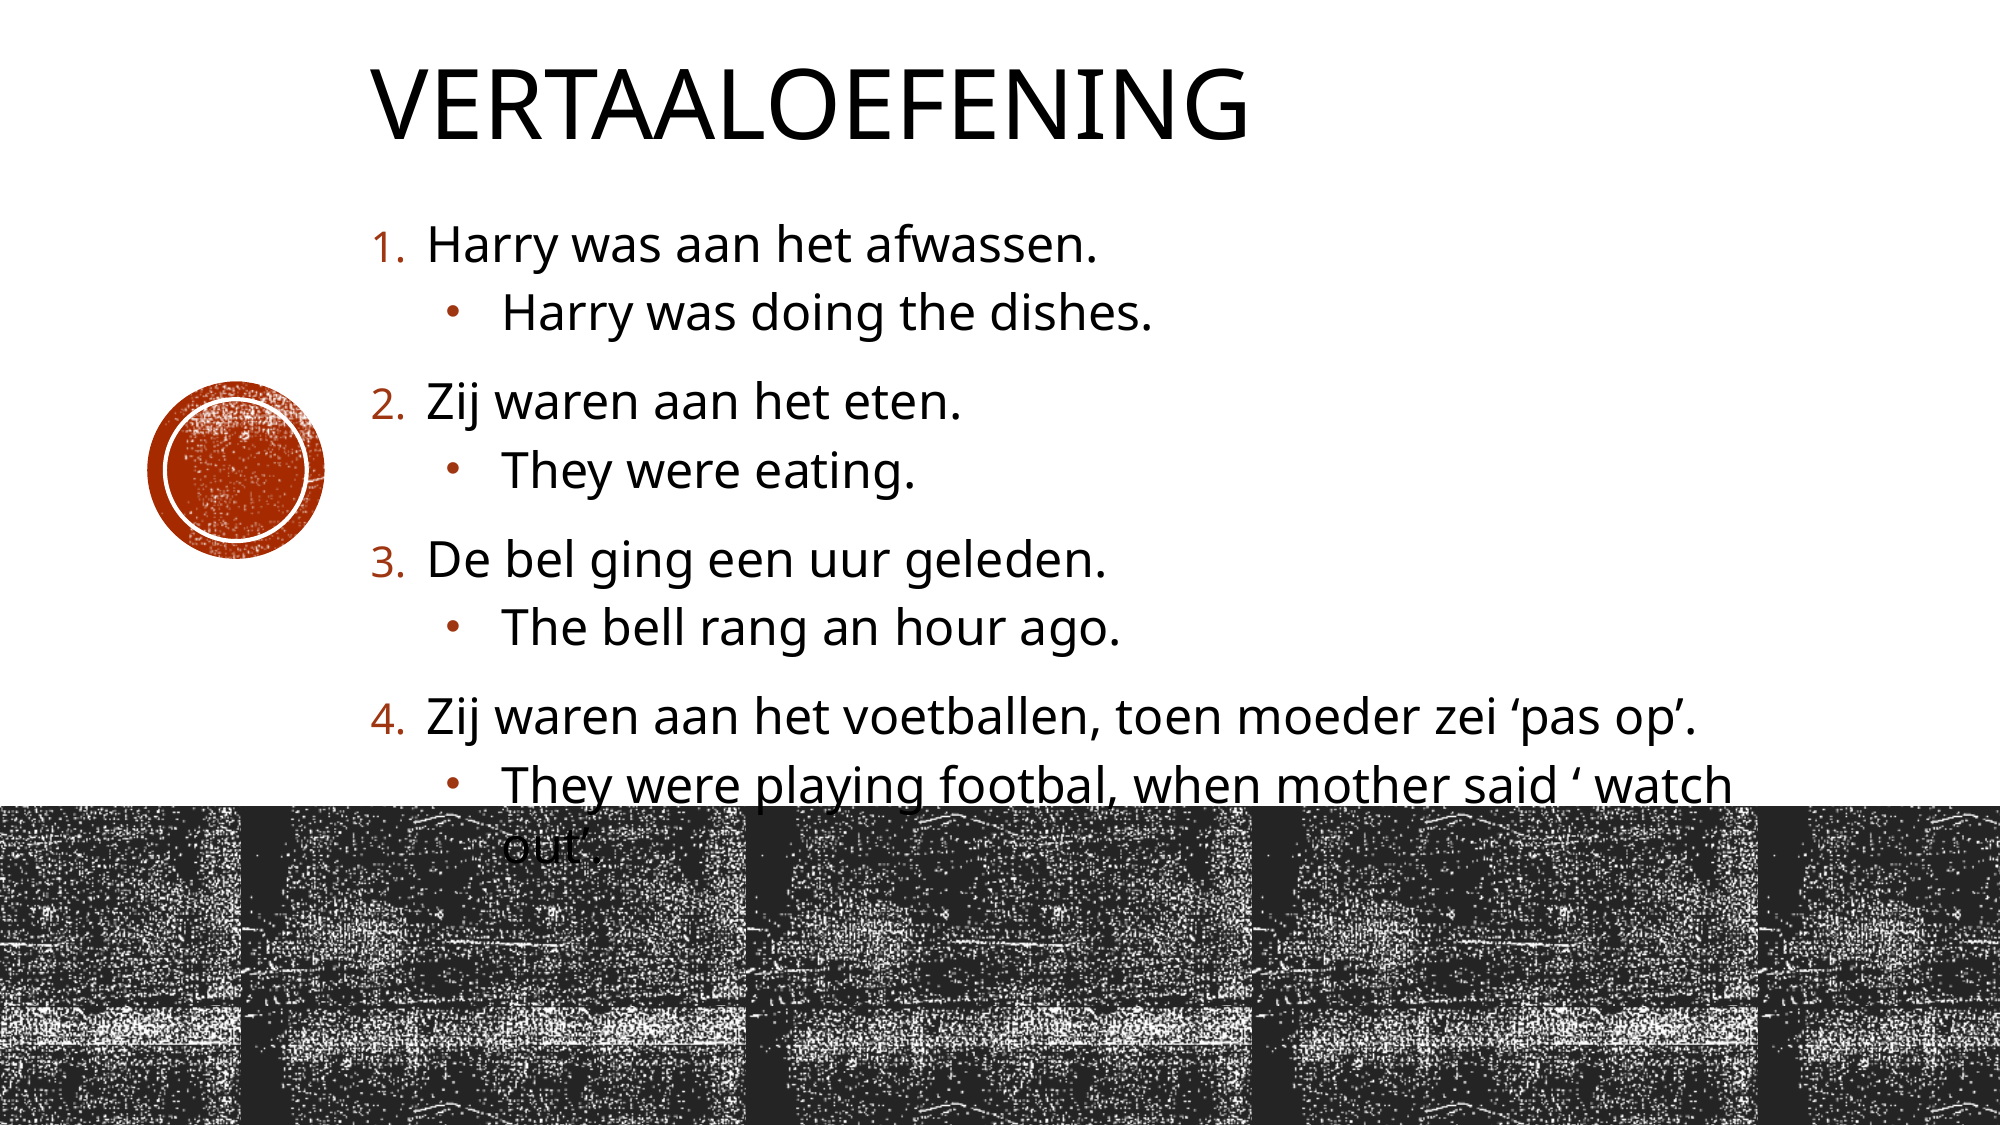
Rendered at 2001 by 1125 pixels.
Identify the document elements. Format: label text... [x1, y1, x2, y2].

title VertaalOefening [355, 56, 1841, 166]
list Harry was aan het afwassen. Harry was doing the dishes. Zij waren aan het eten. They were eating. De bel ging een uur geleden. The bell rang an hour ago. Zij waren aan het voetballen, toen moeder zei ‘pas op’. They were playing footbal, when mother said ‘ watch out’. [355, 204, 1841, 857]
